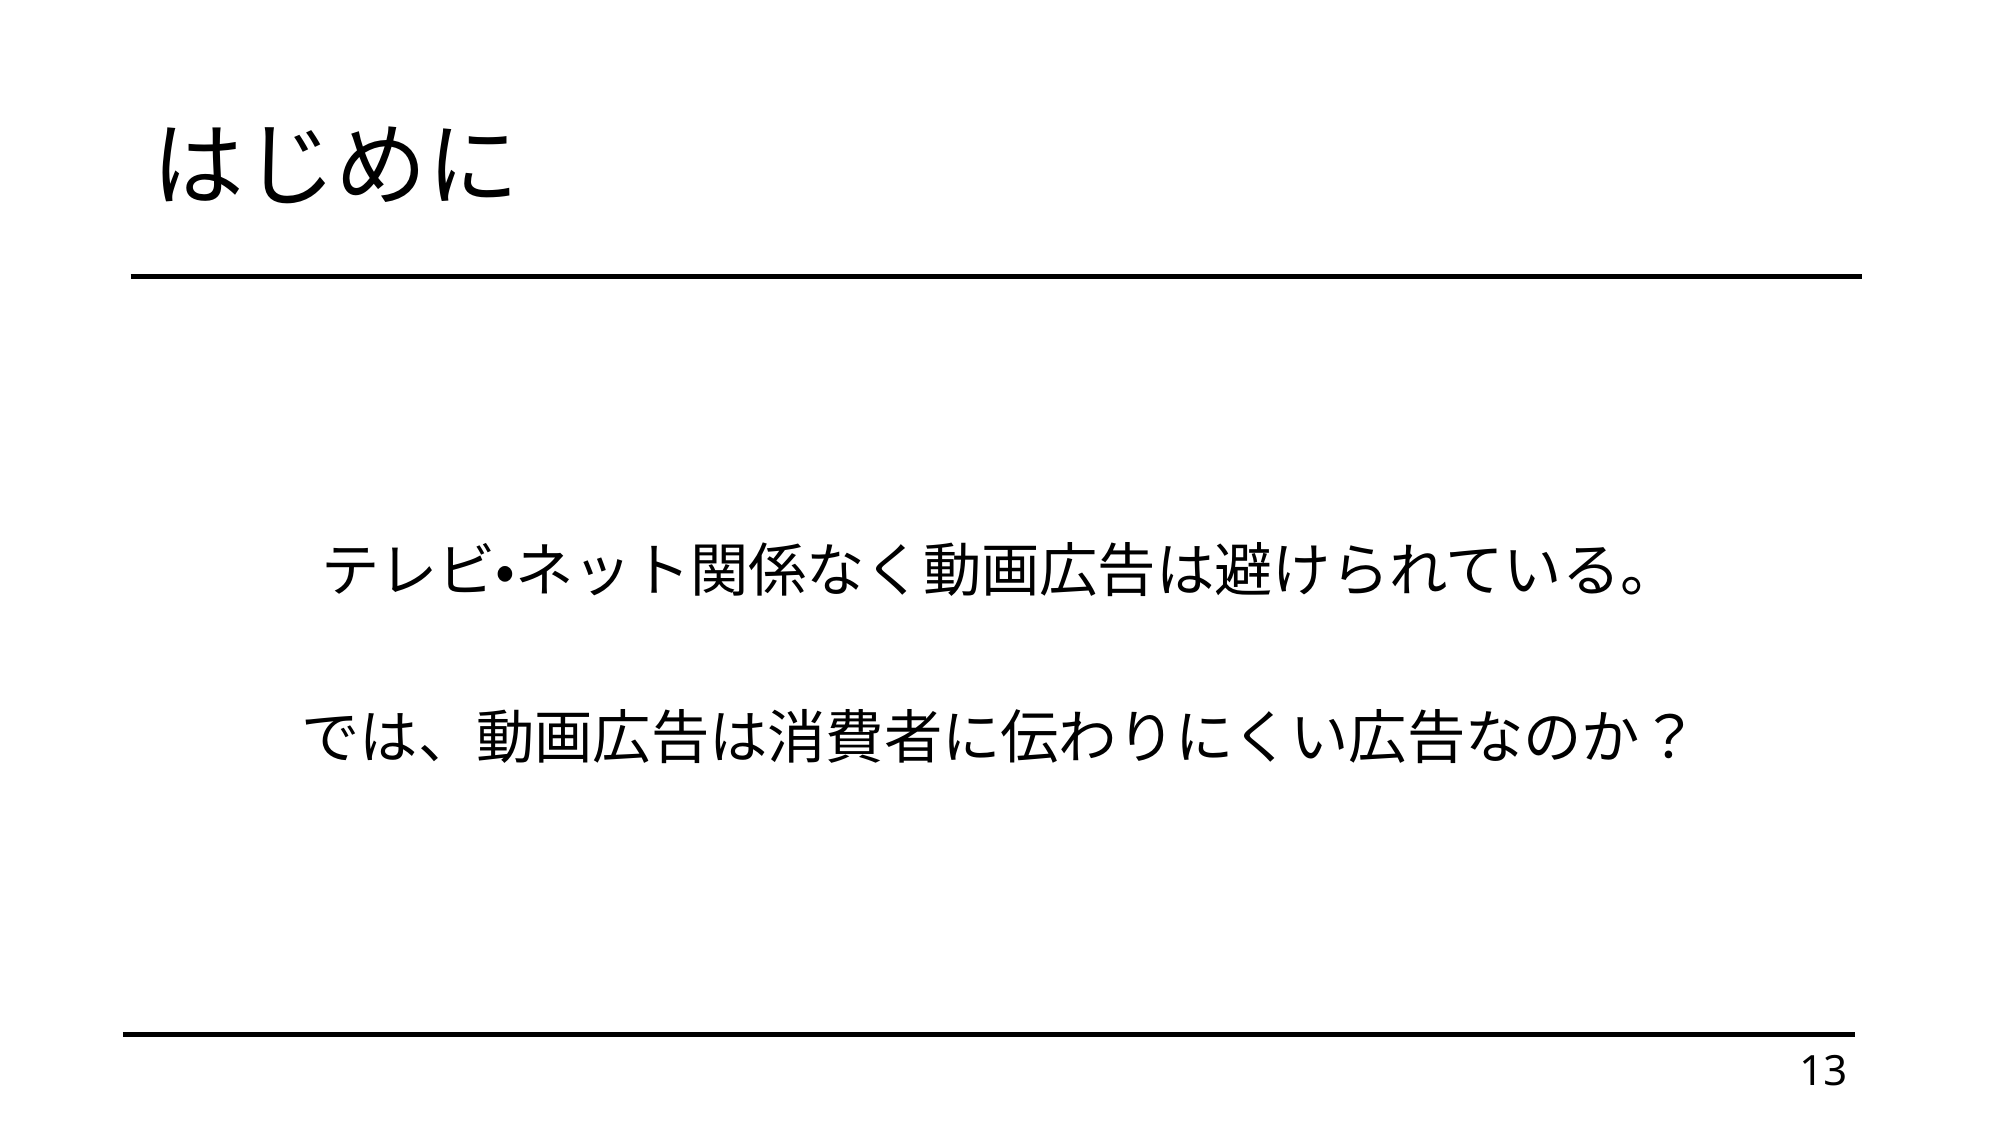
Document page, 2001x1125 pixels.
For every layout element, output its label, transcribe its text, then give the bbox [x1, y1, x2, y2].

list テレビ・ネット関係なく動画広告は避けられている。 では、動画広告は消費者に伝わりにくい広告なのか？ [137, 299, 1863, 1014]
slide_number 13 [1412, 1042, 1863, 1103]
title はじめに [137, 59, 1863, 276]
